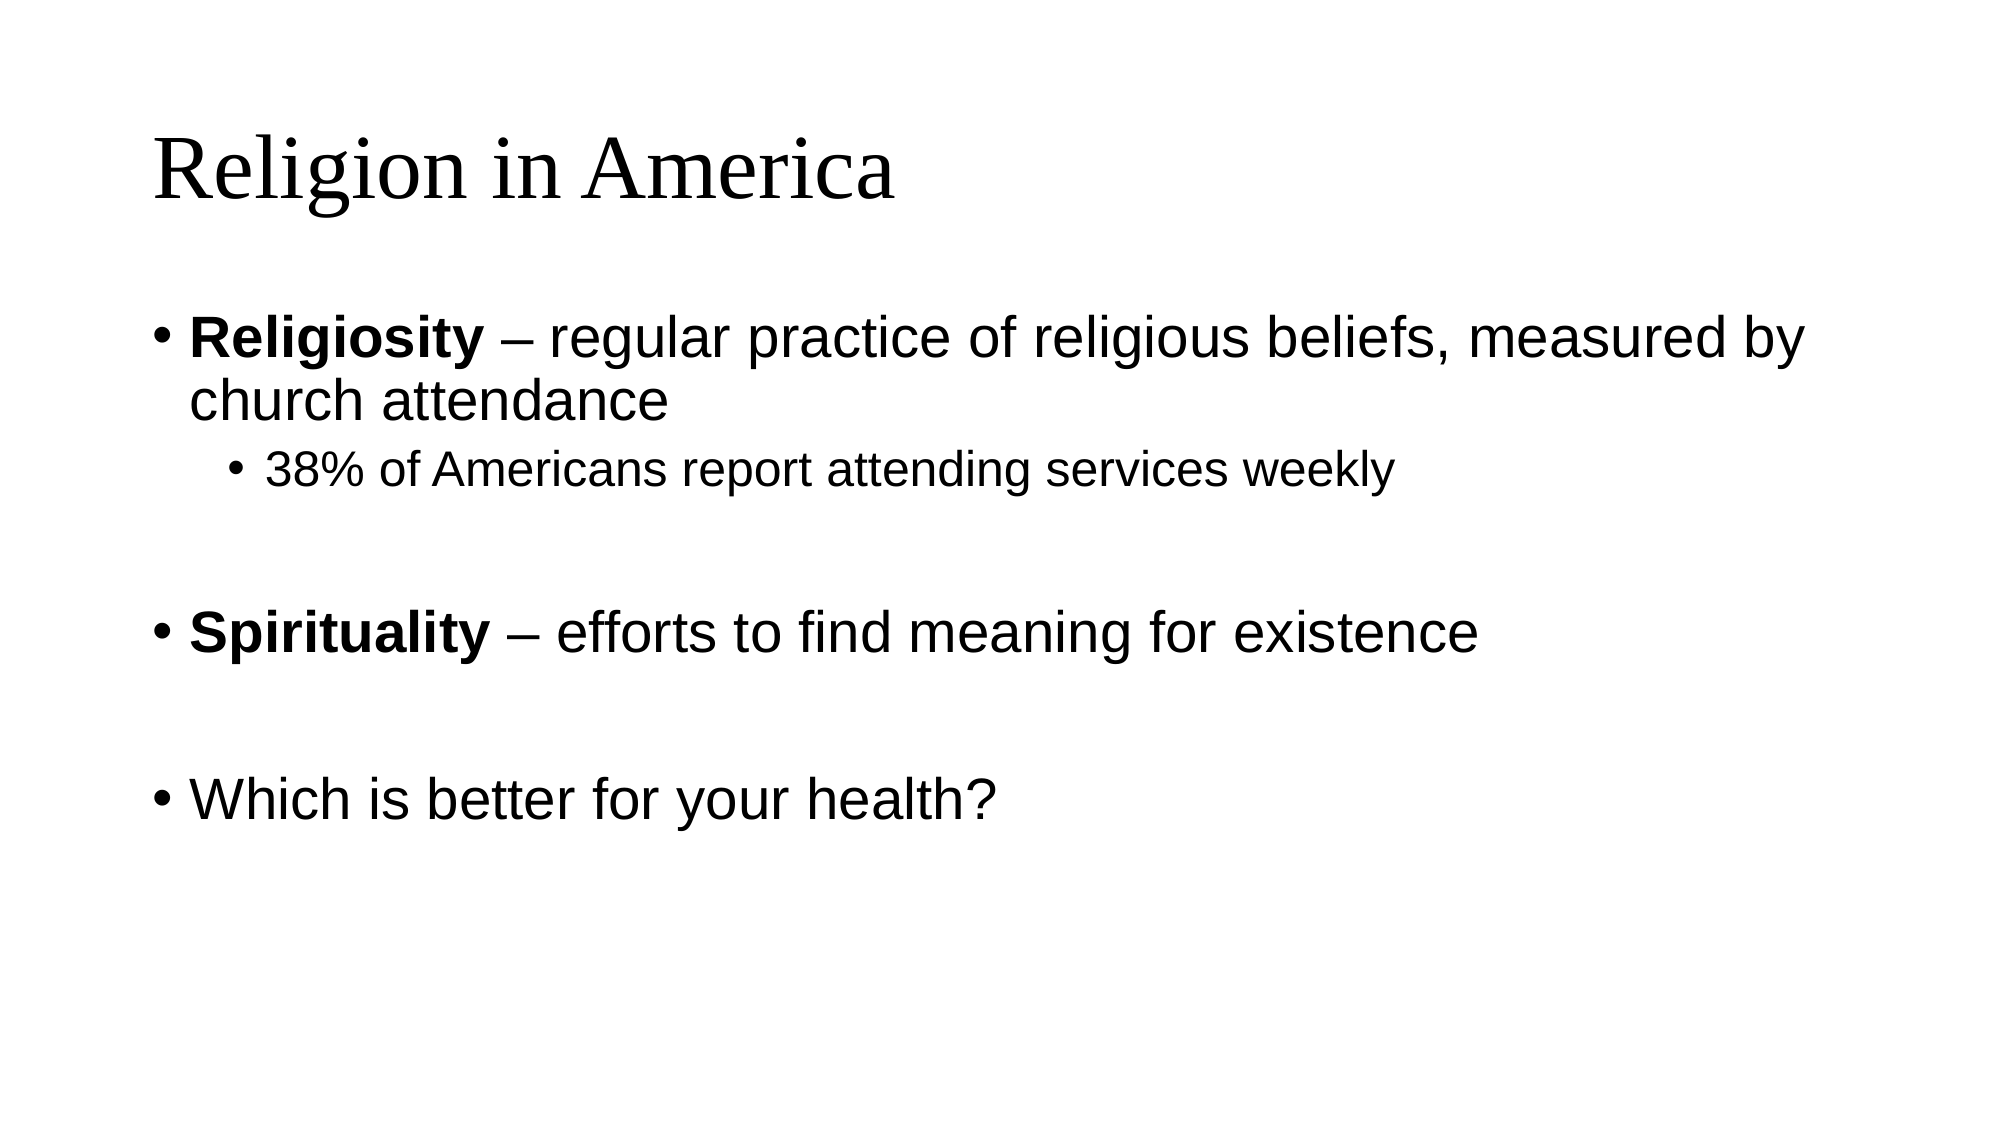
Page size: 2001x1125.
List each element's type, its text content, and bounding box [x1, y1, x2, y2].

title Religion in America [137, 59, 1863, 278]
list Religiosity – regular practice of religious beliefs, measured by church attendance 38% of Americans report attending services weekly Spirituality – efforts to find meaning for existence Which is better for your health? [137, 299, 1863, 1014]
